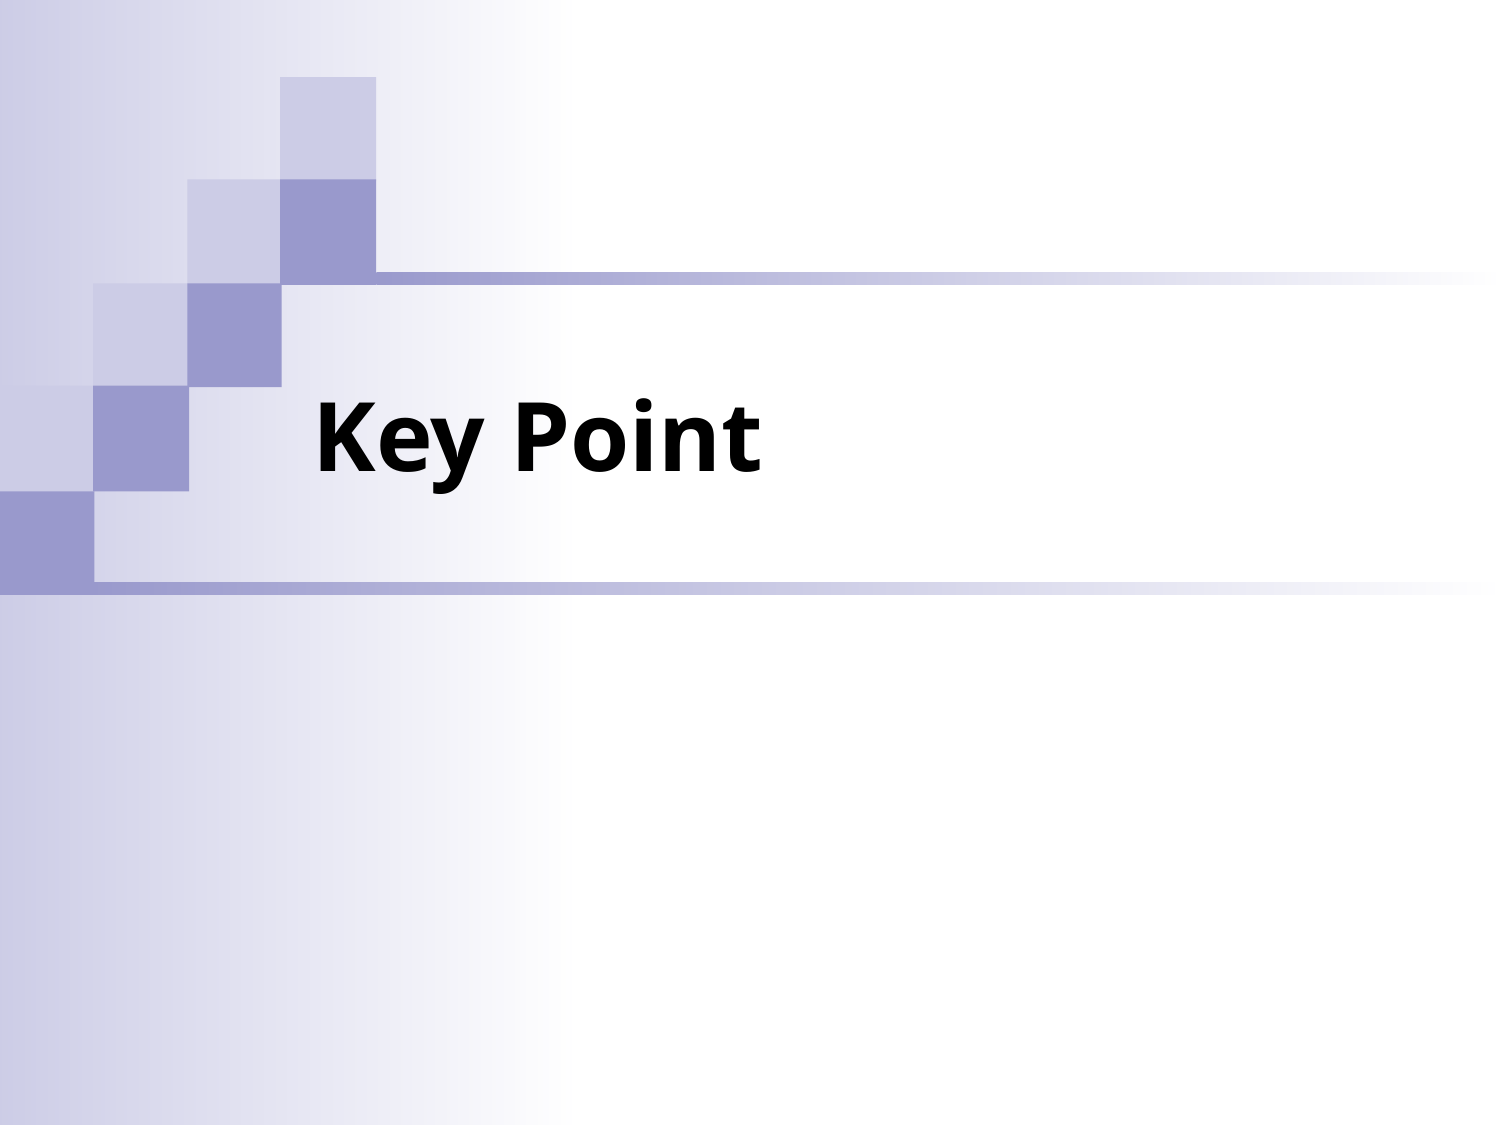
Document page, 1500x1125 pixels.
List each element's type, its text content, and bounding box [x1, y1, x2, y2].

text_box Key Point [297, 291, 1484, 575]
